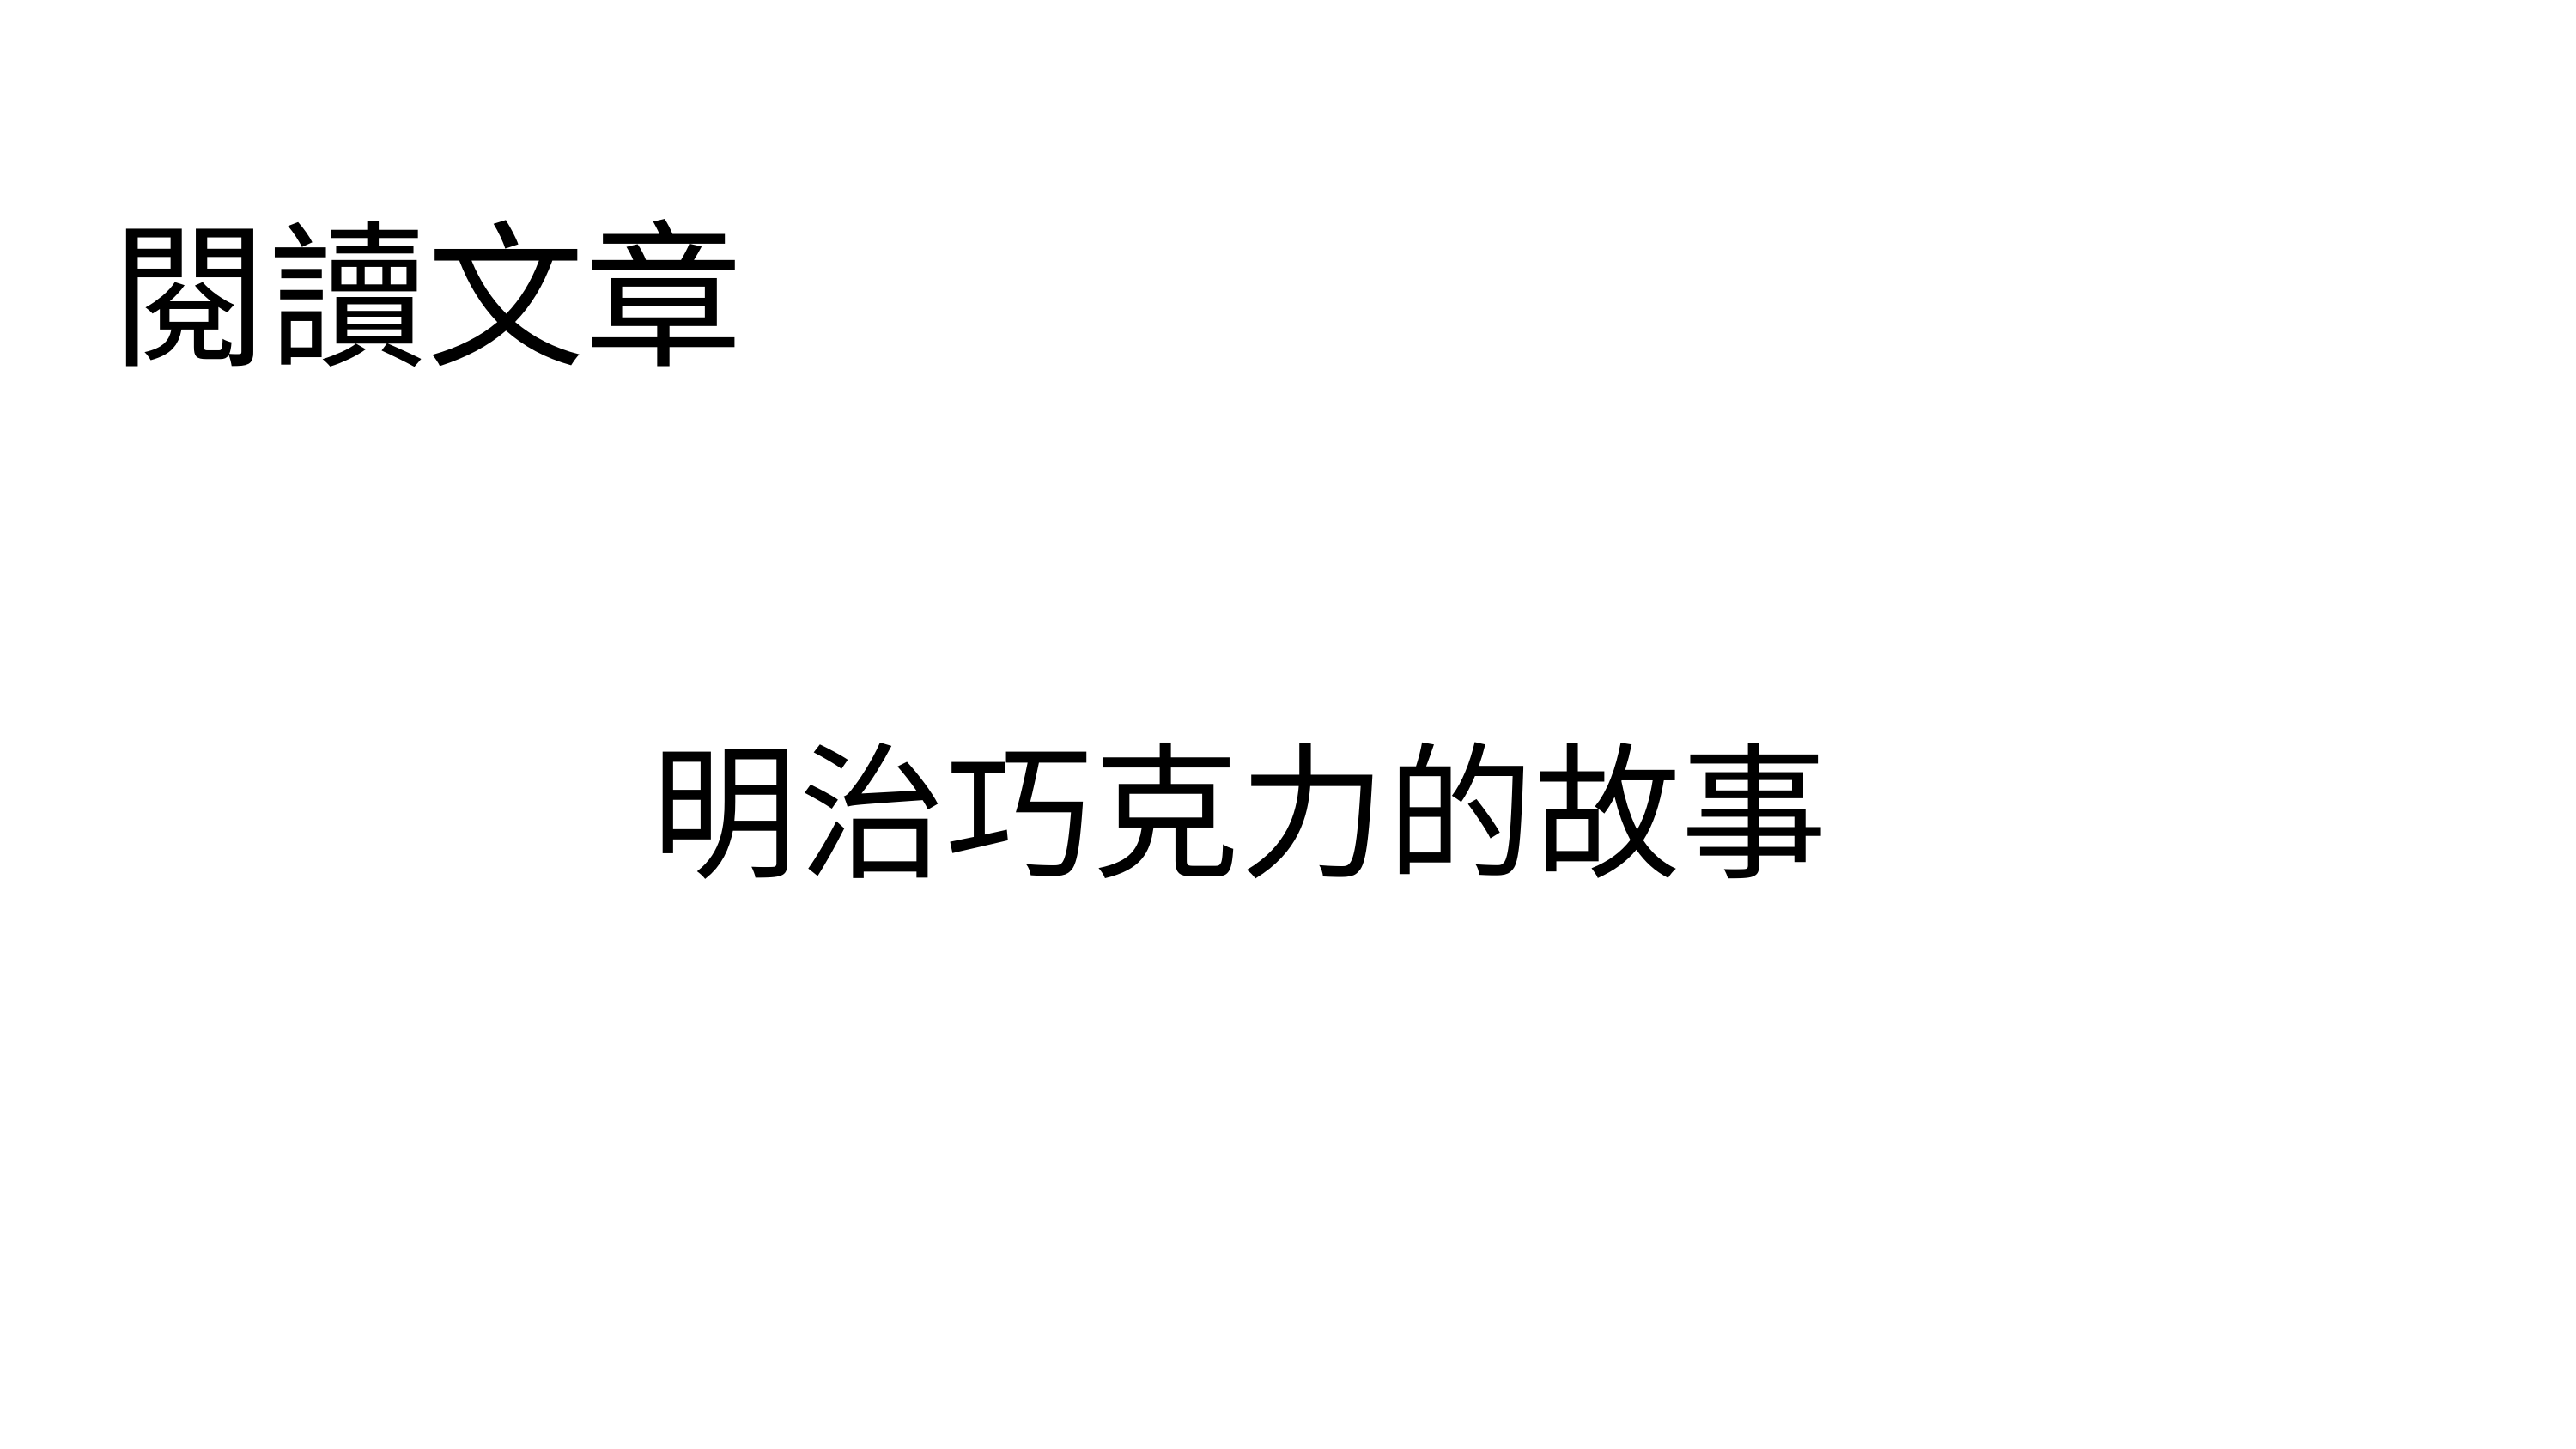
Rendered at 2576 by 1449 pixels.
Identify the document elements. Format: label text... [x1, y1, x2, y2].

text_box 閱讀文章 [111, 120, 2203, 386]
text_box 明治巧克力的故事 [611, 649, 1868, 896]
